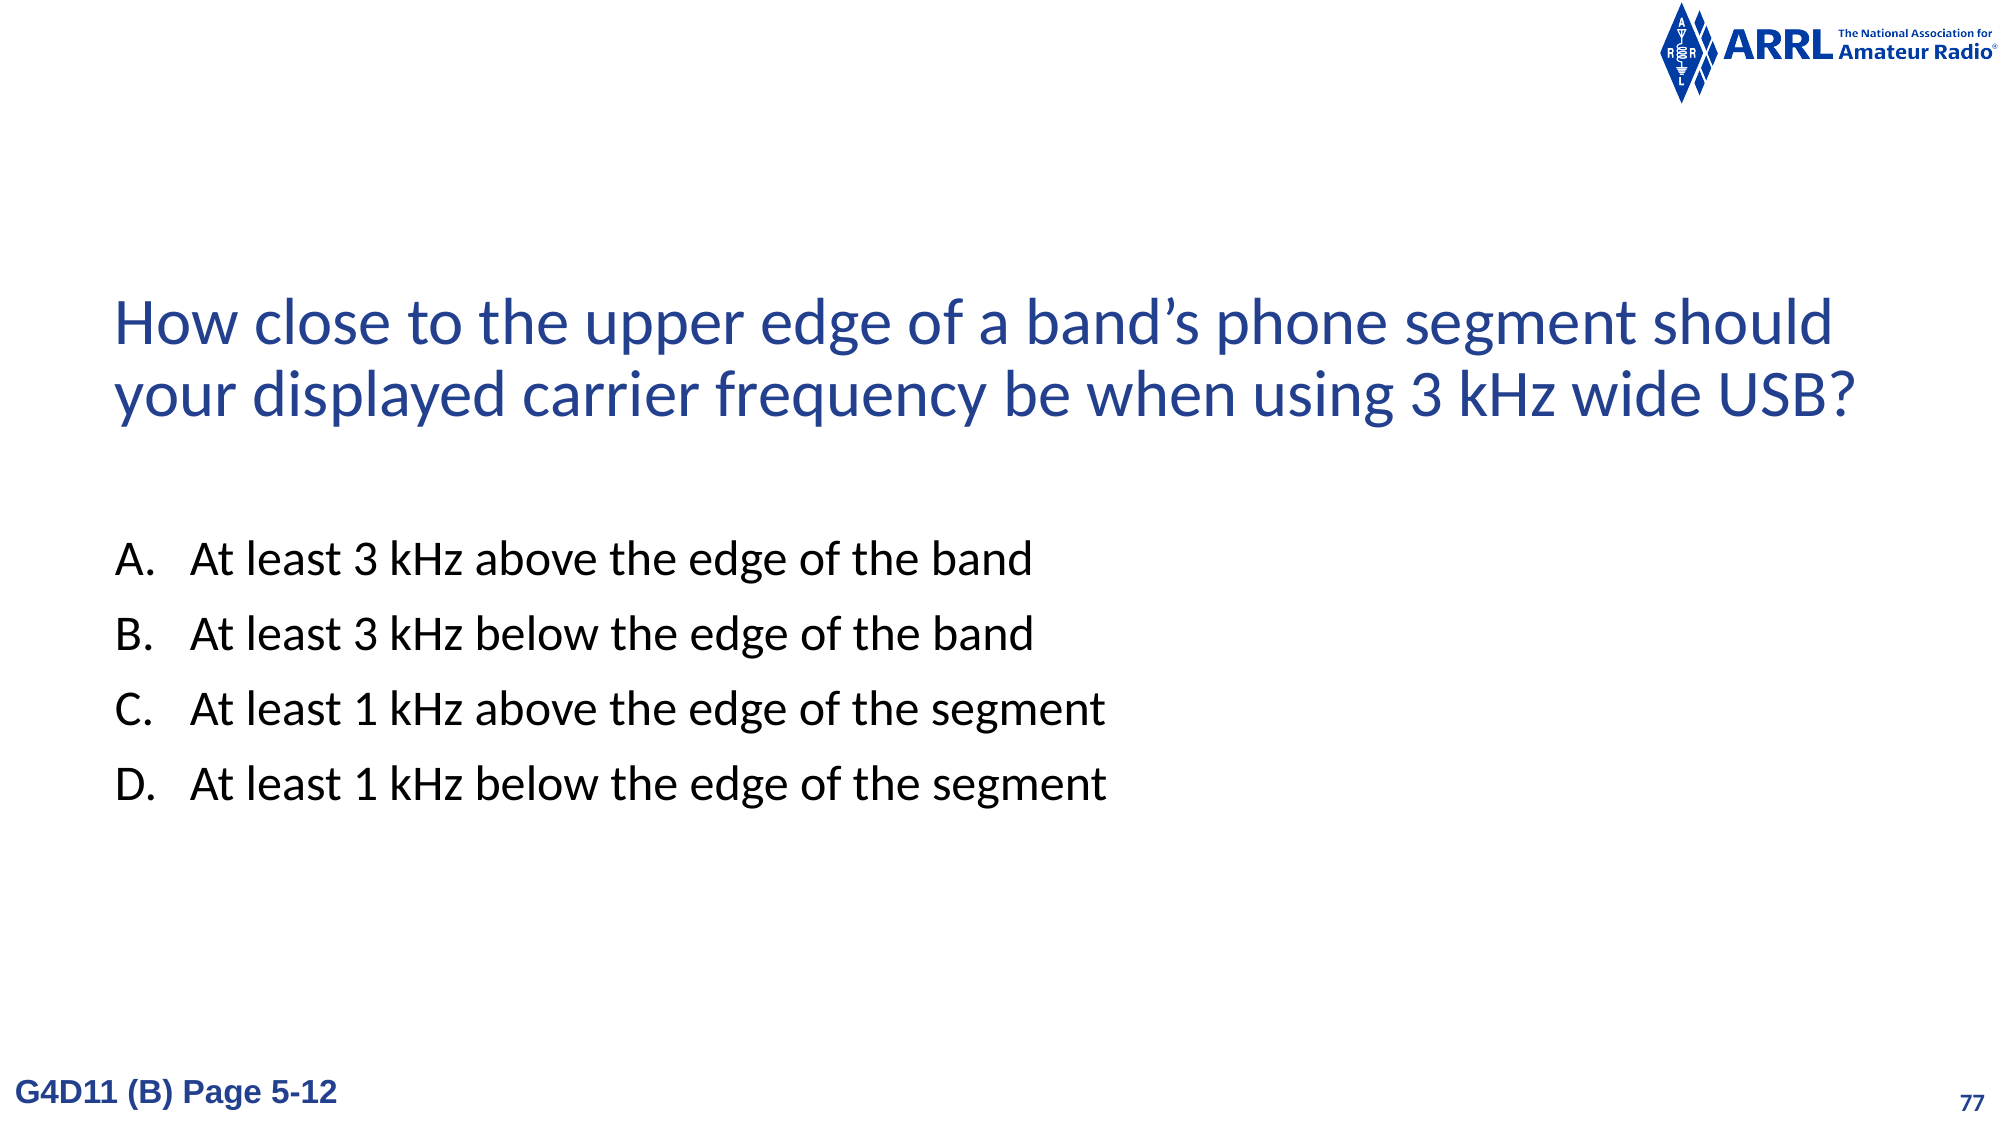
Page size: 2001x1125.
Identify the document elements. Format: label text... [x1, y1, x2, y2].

text_box G4D11 (B) Page 5-12 [0, 1062, 1313, 1118]
title How close to the upper edge of a band’s phone segment should your displayed carrier frequency be when using 3 kHz wide USB? [99, 249, 1900, 468]
text_box 77 [1899, 1079, 2000, 1125]
picture [1658, 0, 1999, 106]
list At least 3 kHz above the edge of the band At least 3 kHz below the edge of the band At least 1 kHz above the edge of the segment At least 1 kHz below the edge of the segment [99, 525, 1900, 1005]
